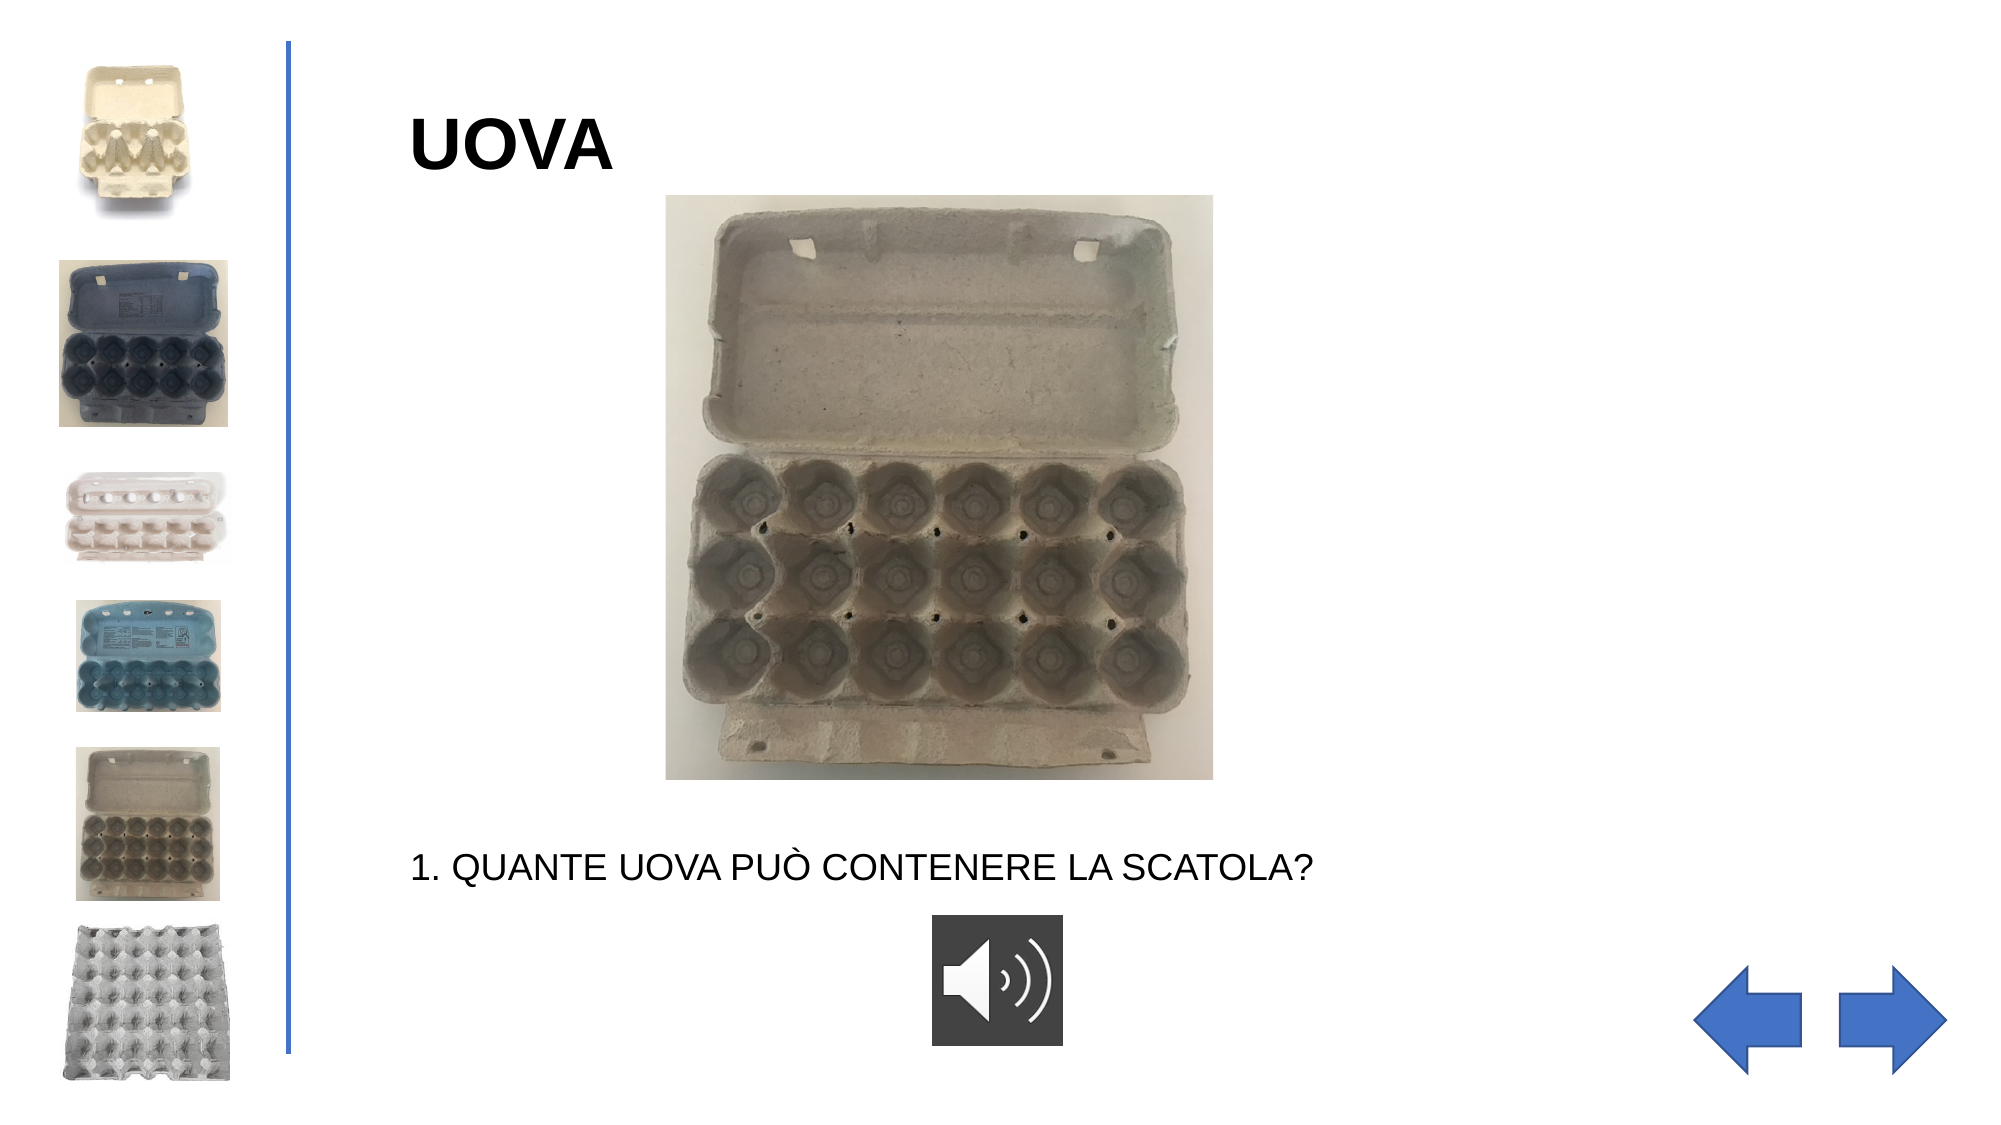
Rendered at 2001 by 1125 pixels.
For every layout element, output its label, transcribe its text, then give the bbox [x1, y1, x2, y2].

picture [70, 747, 225, 901]
picture [59, 260, 228, 428]
text_box [1693, 964, 1802, 1076]
picture [60, 917, 230, 1092]
text_box [1838, 964, 1948, 1076]
picture [64, 472, 233, 565]
picture [930, 913, 1064, 1048]
text_box UOVA [394, 89, 631, 192]
picture [64, 33, 206, 249]
picture [647, 195, 1232, 780]
text_box 1. QUANTE UOVA PUÒ CONTENERE LA SCATOLA? [395, 835, 1656, 896]
picture [76, 600, 221, 712]
